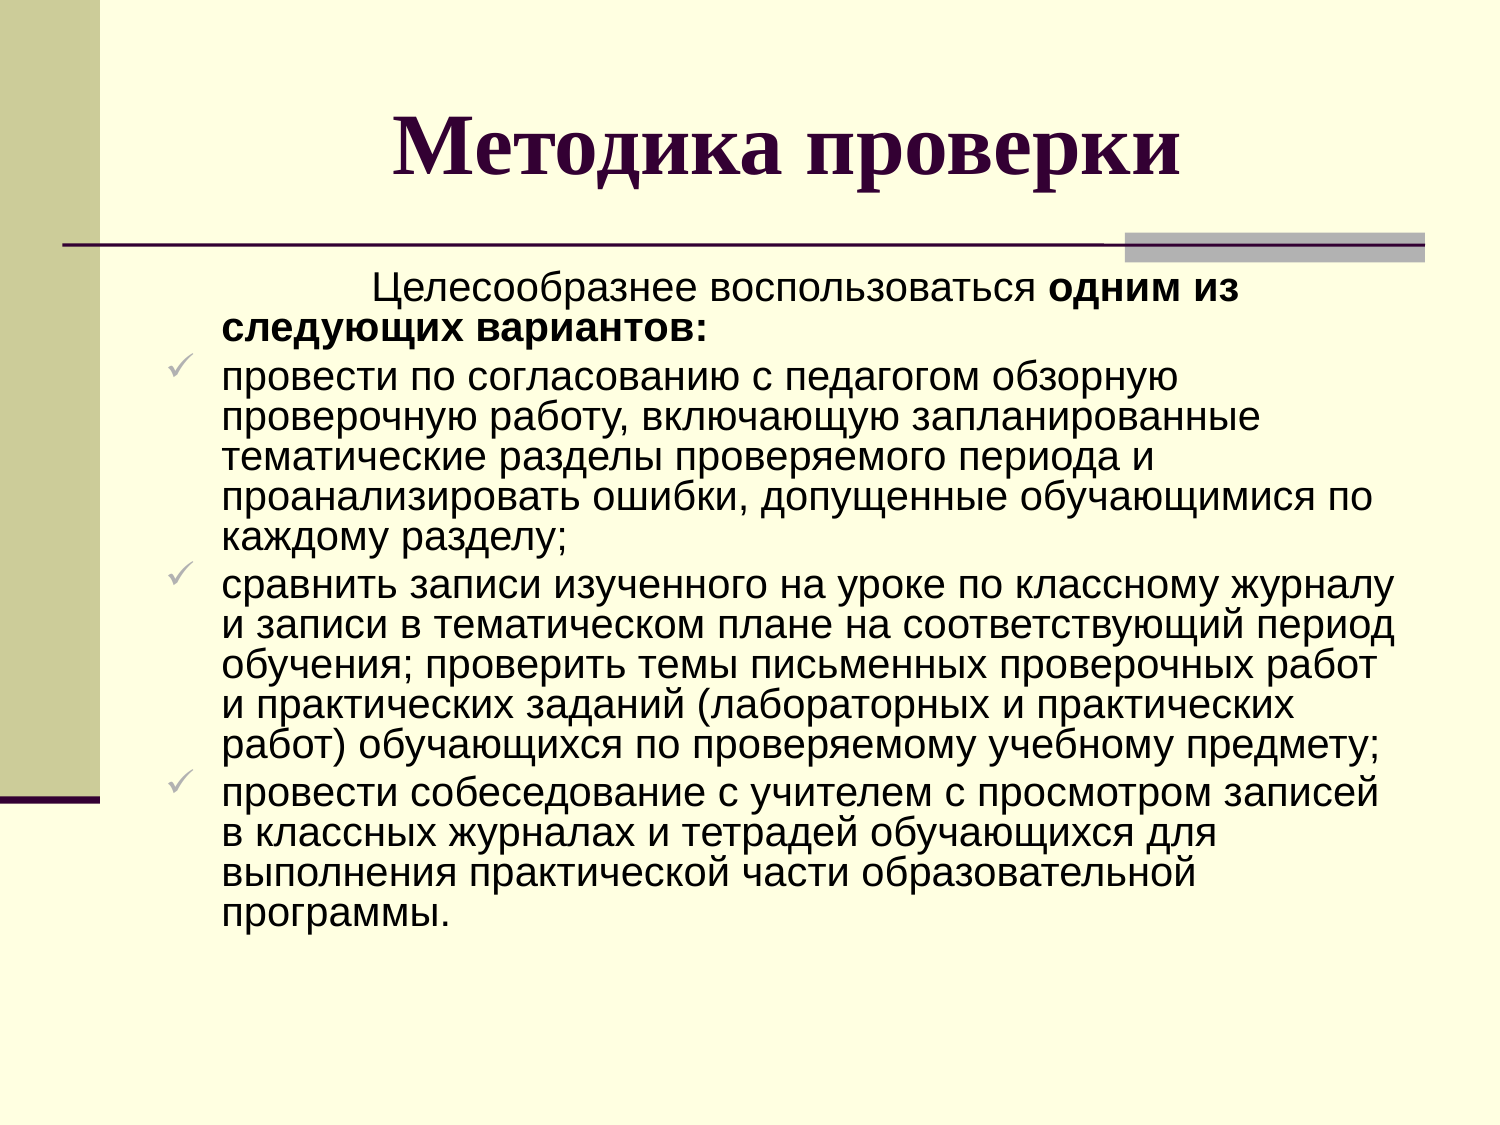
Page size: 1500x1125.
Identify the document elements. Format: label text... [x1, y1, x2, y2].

title Методика проверки [150, 45, 1425, 234]
list Целесообразнее воспользоваться одним из следующих вариантов: провести по согласованию с педагогом обзорную проверочную работу, включающую запланированные тематические разделы проверяемого периода и проанализировать ошибки, допущенные обучающимися по каждому разделу; сравнить записи изученного на уроке по классному журналу и записи в тематическом плане на соответствующий период обучения; проверить темы письменных проверочных работ и практических заданий (лабораторных и практических работ) обучающихся по проверяемому учебному предмету; провести собеседование с учителем с просмотром записей в классных журналах и тетрадей обучающихся для выполнения практической части образовательной программы. [150, 262, 1425, 1006]
